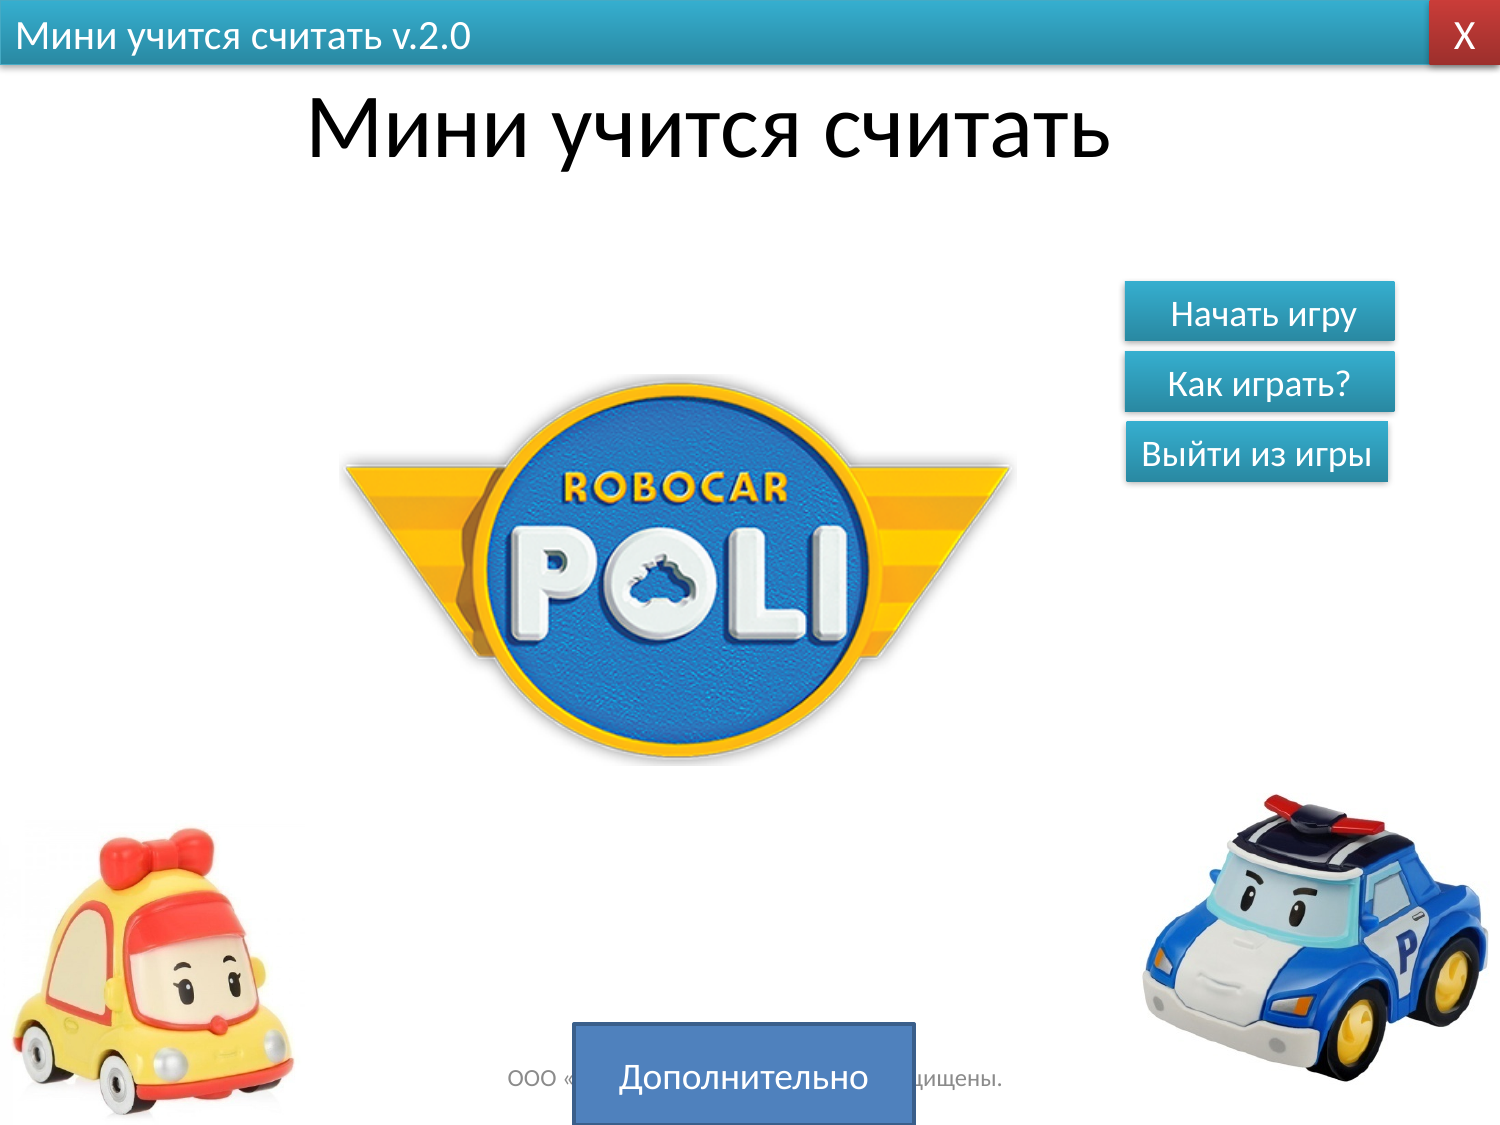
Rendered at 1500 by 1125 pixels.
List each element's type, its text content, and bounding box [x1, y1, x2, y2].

title Мини учится считать [246, 73, 1172, 242]
subtitle ООО «Голд-Рунет». 2015. Все права защищены. [916, 1054, 1020, 1125]
subtitle ООО «Голд-Рунет». 2015. Все права защищены. [492, 1054, 572, 1125]
text_box Как играть? [1124, 351, 1395, 412]
text_box Мини учится считать v.2.0 [0, 0, 1427, 65]
text_box X [1429, 0, 1500, 65]
text_box Начать игру [1124, 281, 1395, 341]
text_box Дополнительно [572, 1022, 916, 1125]
picture [0, 820, 305, 1125]
text_box Выйти из игры [1126, 421, 1388, 482]
picture [1124, 749, 1500, 1125]
picture [339, 374, 1017, 766]
